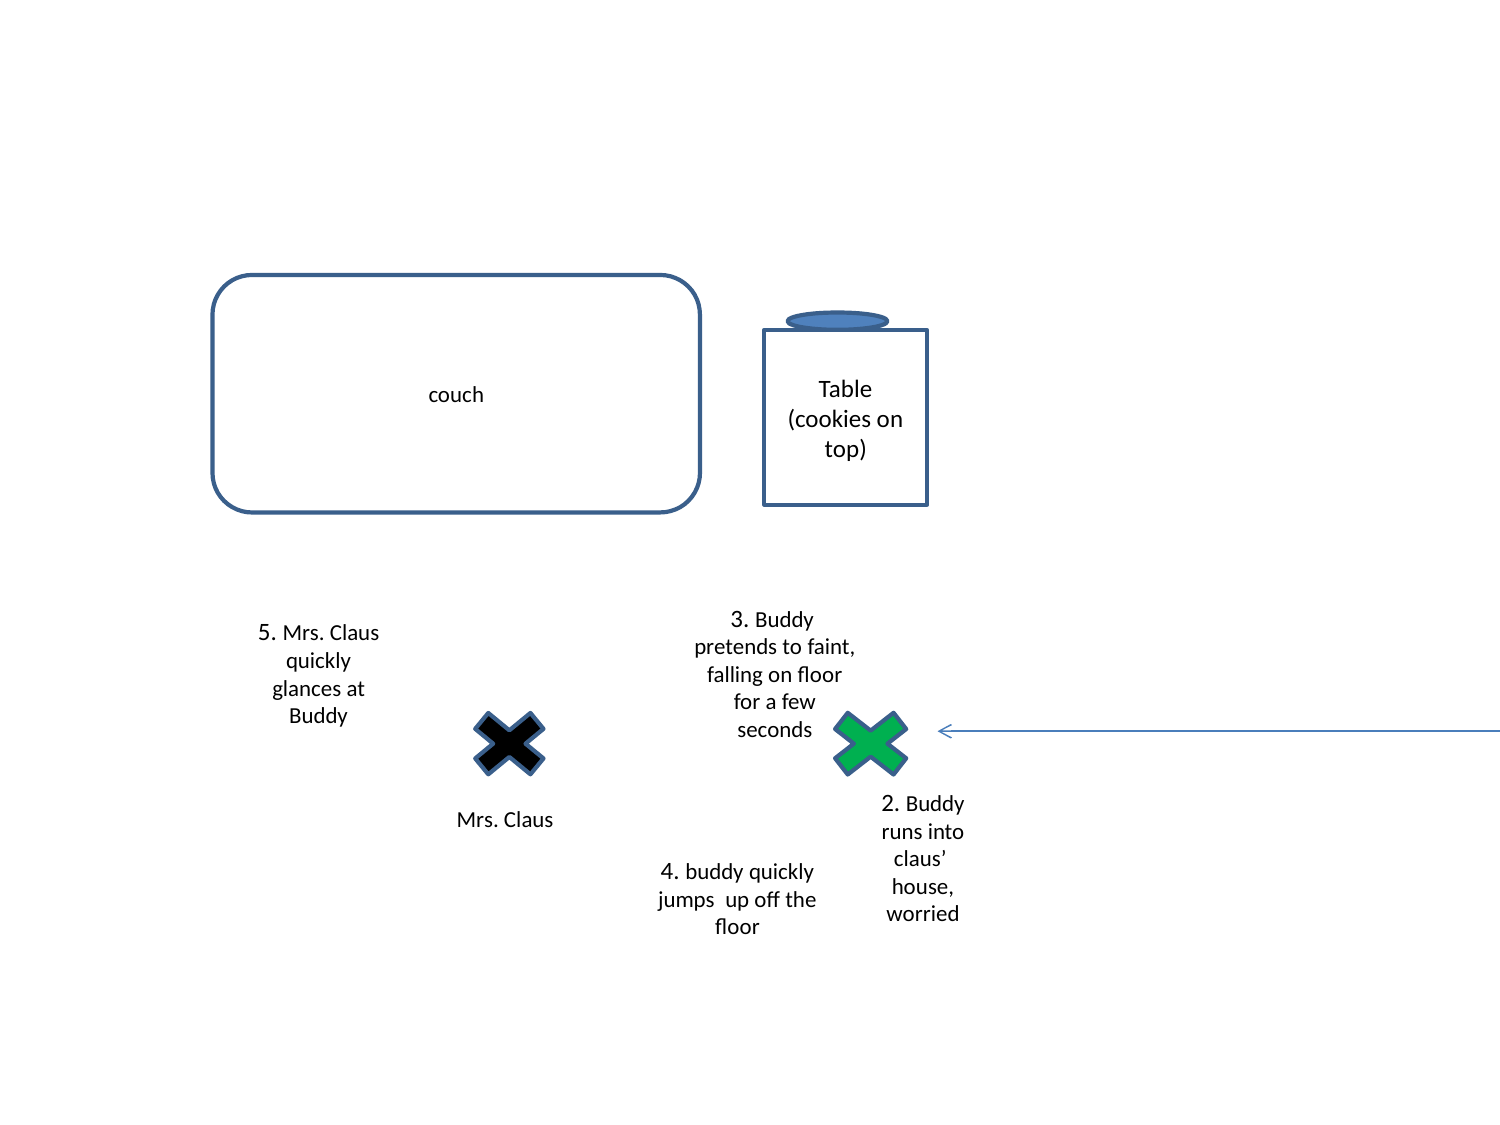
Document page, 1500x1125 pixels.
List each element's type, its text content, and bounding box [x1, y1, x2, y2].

text_box [833, 710, 909, 777]
text_box Table (cookies on top) [762, 328, 929, 507]
text_box Mrs. Claus [422, 785, 589, 852]
text_box [785, 310, 890, 332]
text_box 4. buddy quickly jumps up off the floor [635, 854, 840, 939]
text_box 3. Buddy pretends to faint, falling on floor for a few seconds [677, 610, 873, 733]
text_box 5. Mrs. Claus quickly glances at Buddy [235, 610, 402, 733]
text_box [473, 710, 546, 777]
text_box 2. Buddy runs into claus’ house, worried [859, 785, 987, 927]
text_box couch [210, 272, 703, 515]
